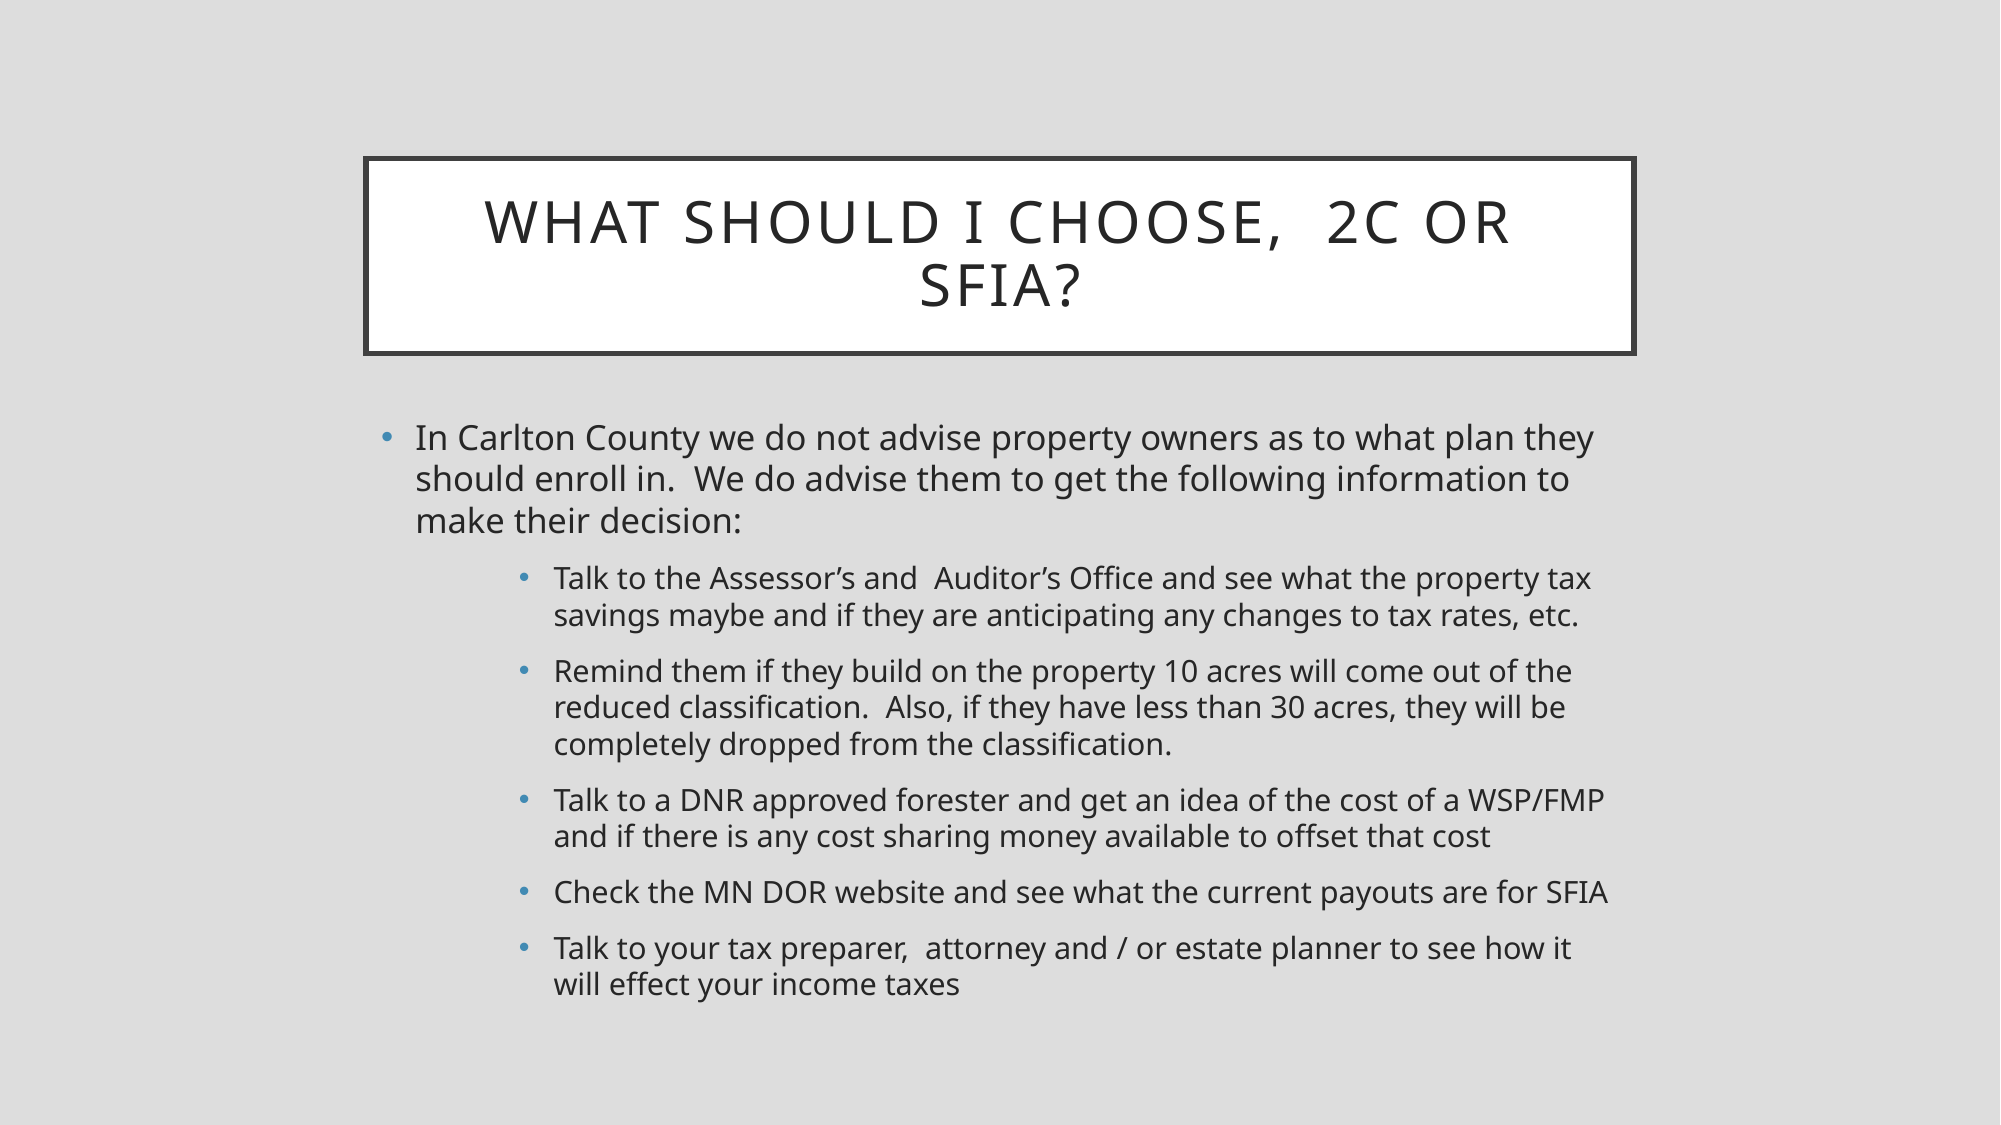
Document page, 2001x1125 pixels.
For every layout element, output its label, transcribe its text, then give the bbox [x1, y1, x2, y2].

list In Carlton County we do not advise property owners as to what plan they should enroll in. We do advise them to get the following information to make their decision: Talk to the Assessor’s and Auditor’s Office and see what the property tax savings maybe and if they are anticipating any changes to tax rates, etc. Remind them if they build on the property 10 acres will come out of the reduced classification. Also, if they have less than 30 acres, they will be completely dropped from the classification. Talk to a DNR approved forester and get an idea of the cost of a WSP/FMP and if there is any cost sharing money available to offset that cost Check the MN DOR website and see what the current payouts are for SFIA Talk to your tax preparer, attorney and / or estate planner to see how it will effect your income taxes [366, 408, 1634, 1112]
title What should i choose, 2c or sfia? [363, 156, 1637, 356]
